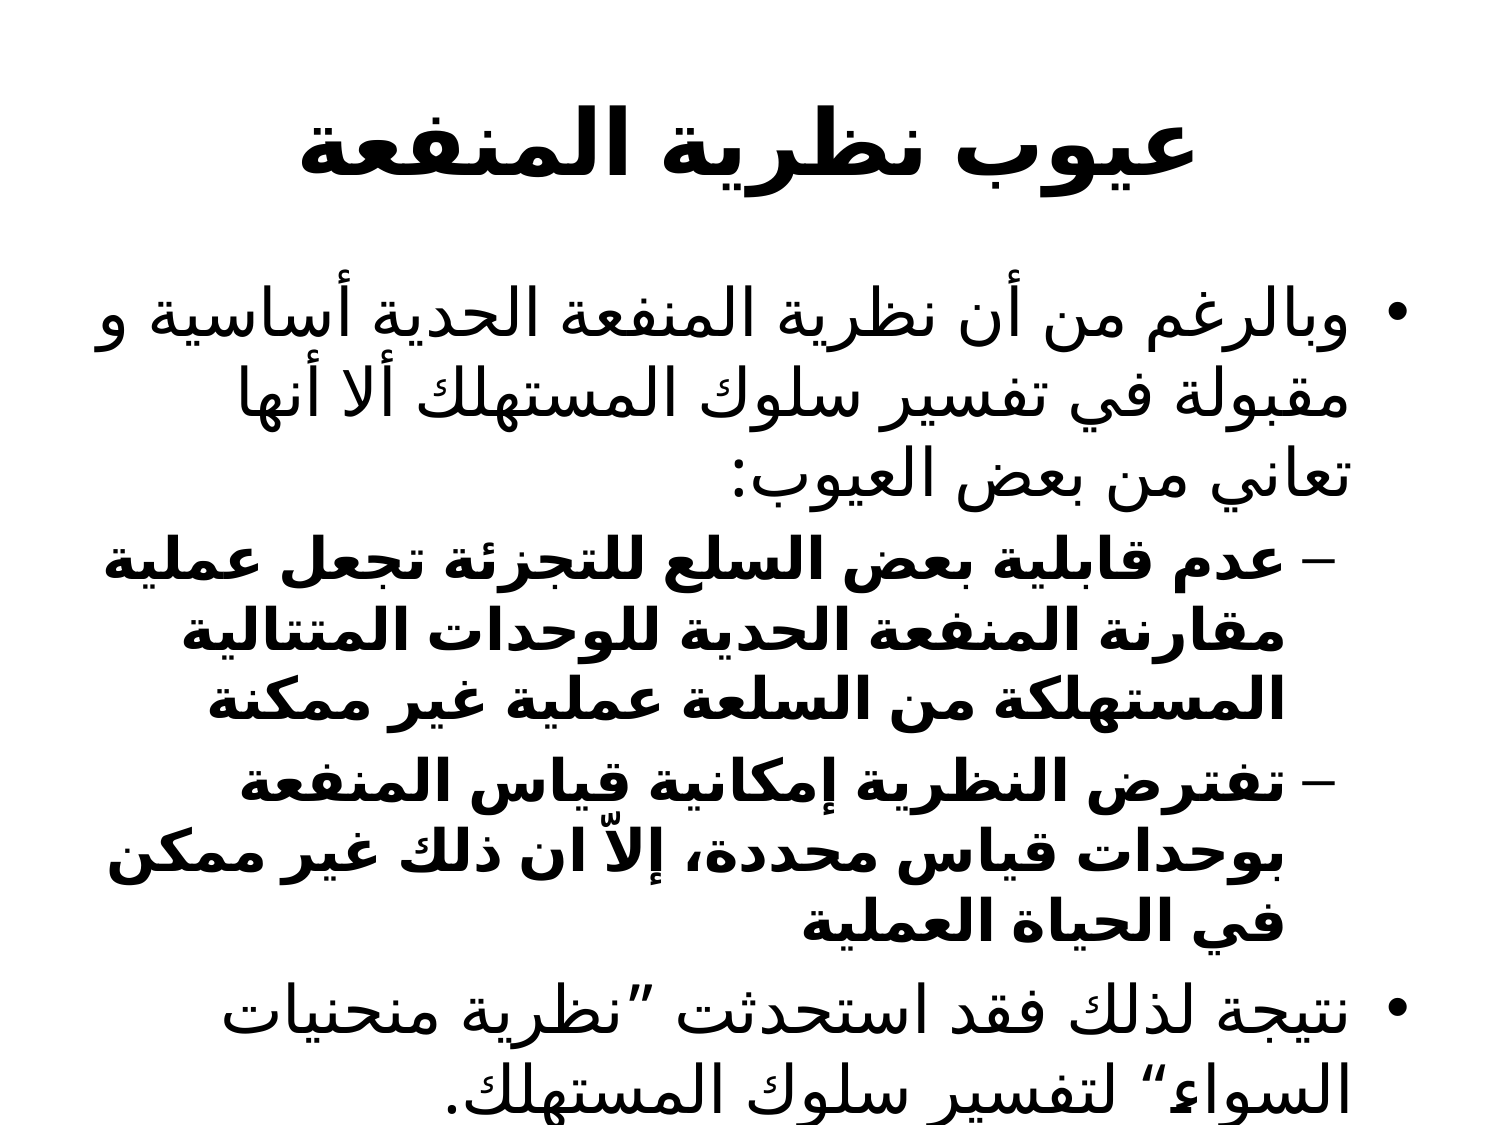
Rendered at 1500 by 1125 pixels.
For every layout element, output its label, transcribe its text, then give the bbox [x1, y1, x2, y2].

title عيوب نظرية المنفعة [75, 45, 1425, 233]
list وبالرغم من أن نظرية المنفعة الحدية أساسية و مقبولة في تفسير سلوك المستهلك ألا أنها تعاني من بعض العيوب: عدم قابلية بعض السلع للتجزئة تجعل عملية مقارنة المنفعة الحدية للوحدات المتتالية المستهلكة من السلعة عملية غير ممكنة تفترض النظرية إمكانية قياس المنفعة بوحدات قياس محددة، إلاّ ان ذلك غير ممكن في الحياة العملية نتيجة لذلك فقد استحدثت ”نظرية منحنيات السواء“ لتفسير سلوك المستهلك. [75, 262, 1425, 1005]
